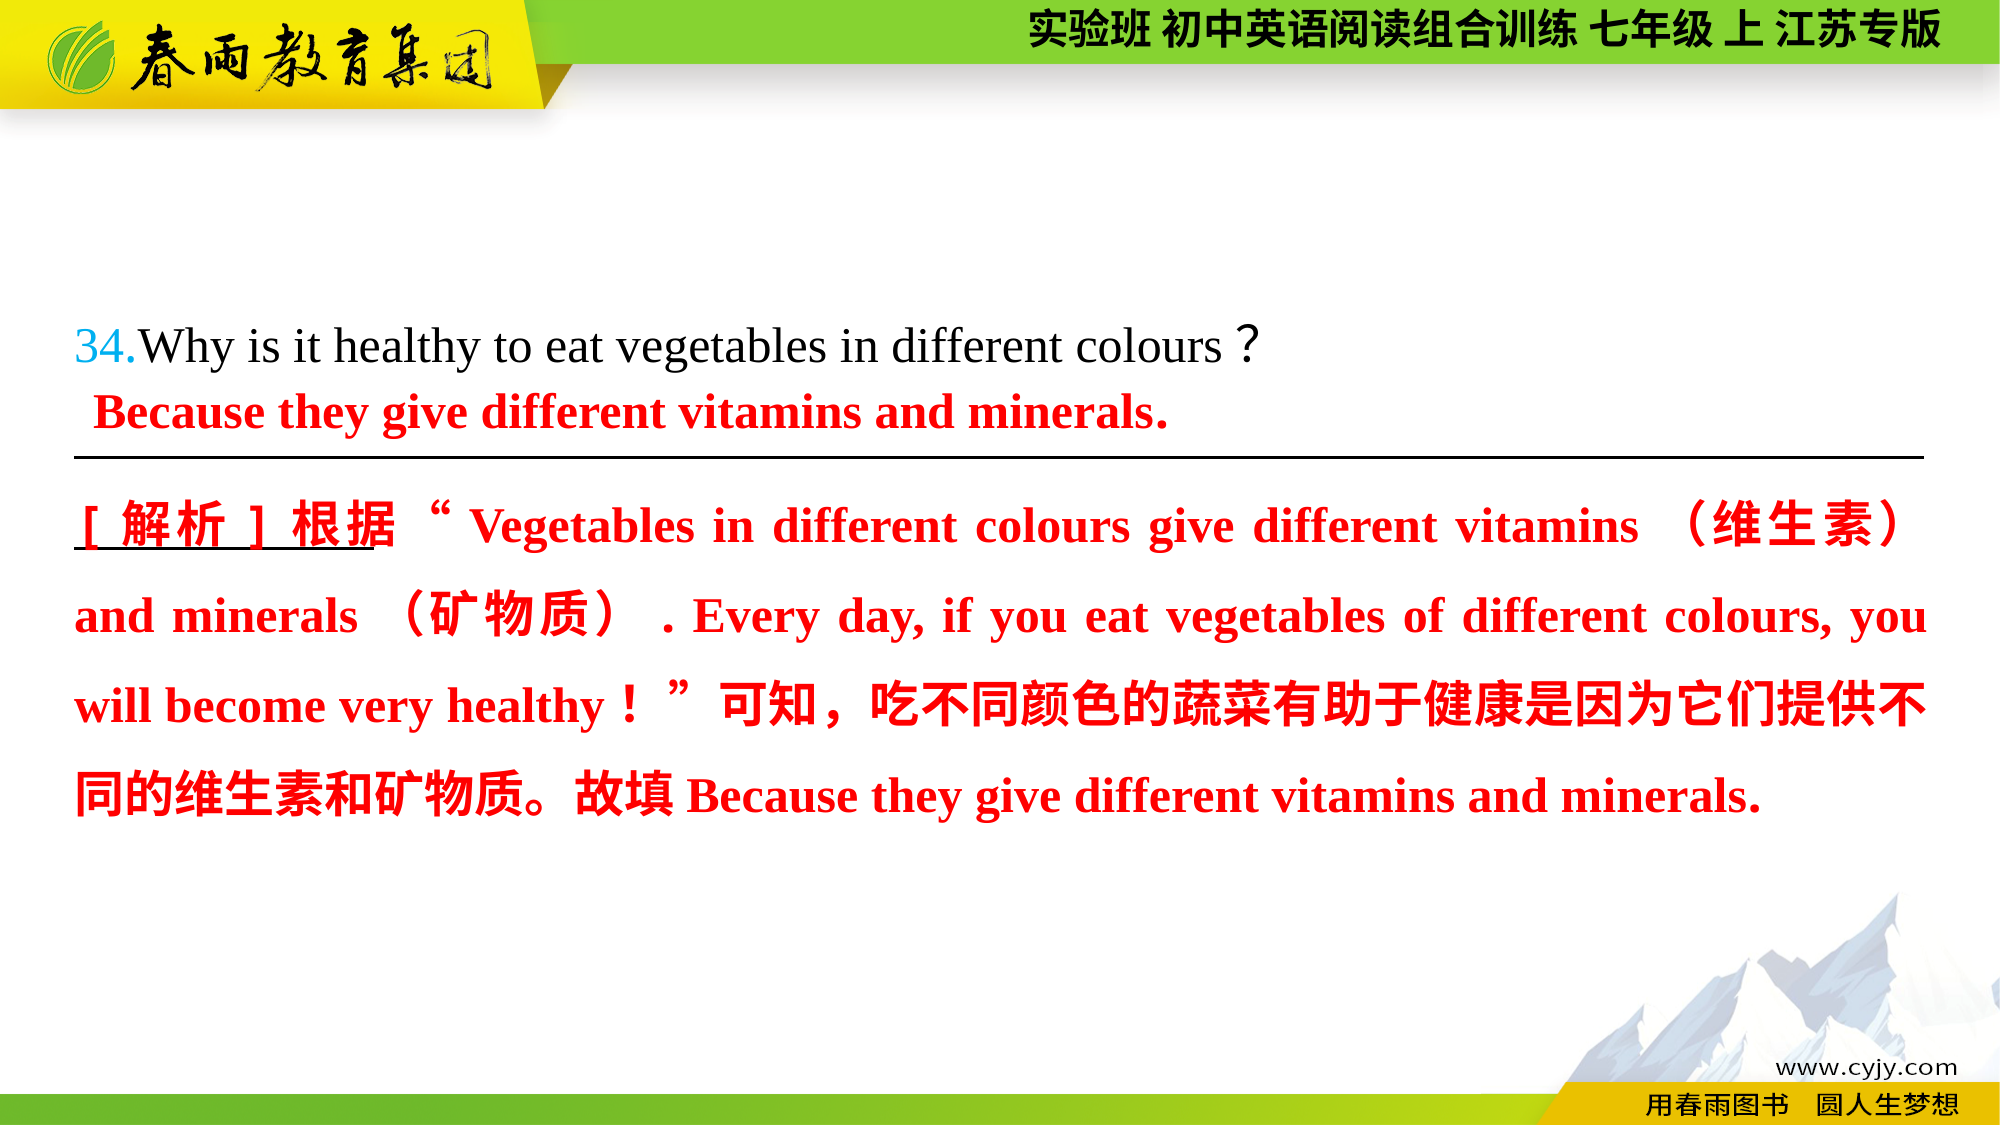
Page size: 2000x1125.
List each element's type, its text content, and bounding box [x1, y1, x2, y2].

text_box Because they give different vitamins and minerals. [78, 371, 1366, 447]
list 34.Why is it healthy to eat vegetables in different colours？ __________________________________________________________________________ [59, 275, 1944, 455]
text_box [解析]根据“Vegetables in different colours give different vitamins（维生素） and minerals（矿物质）. Every day, if you eat vegetables of different colours, you will become very healthy！”可知，吃不同颜色的蔬菜有助于健康是因为它们提供不同的维生素和矿物质。故填Because they give different vitamins and minerals. [59, 455, 1944, 831]
picture [0, 0, 2000, 1125]
